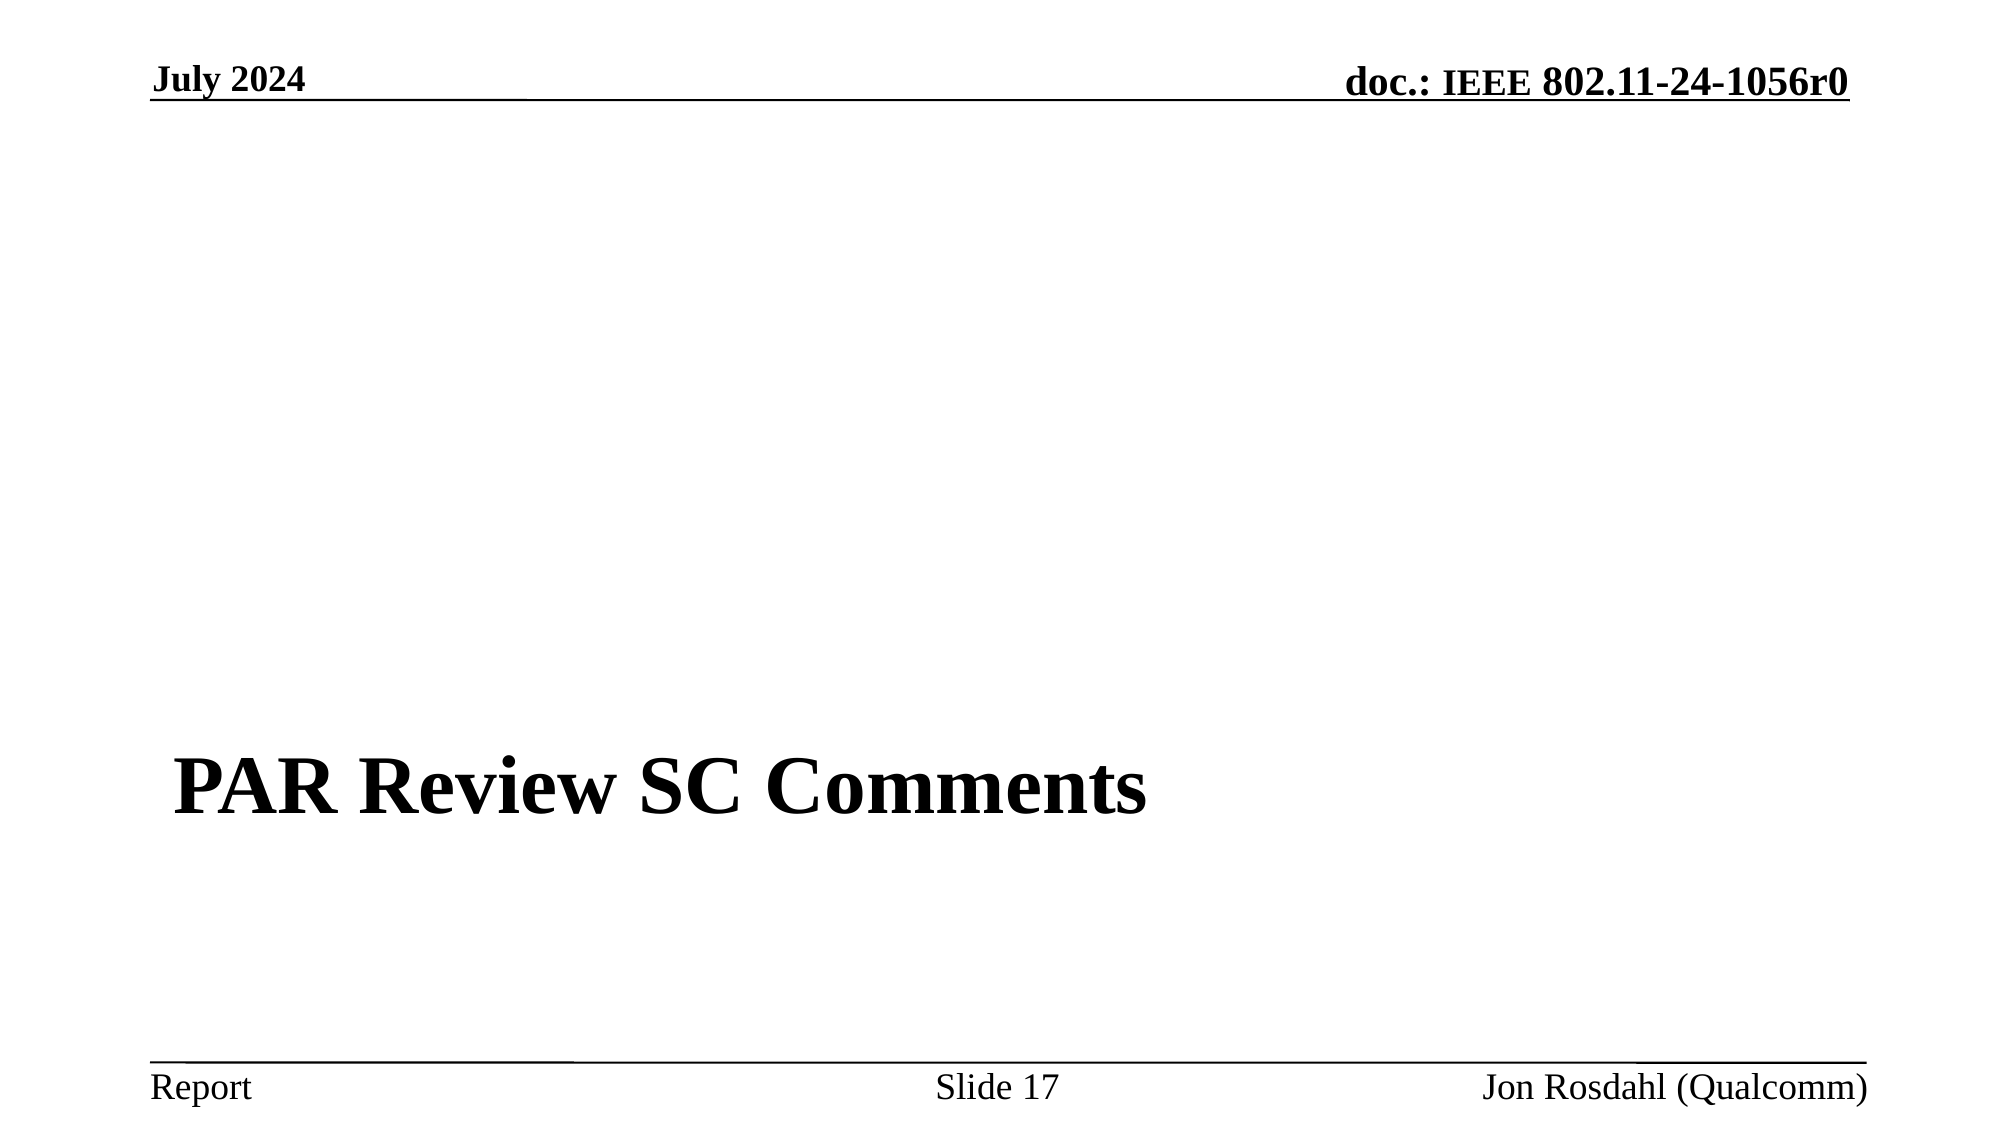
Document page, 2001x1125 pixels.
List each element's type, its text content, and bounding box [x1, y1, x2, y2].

slide_number Slide 17 [928, 1061, 1067, 1123]
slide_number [152, 49, 434, 100]
title Par Review SC Comments [157, 722, 1859, 947]
footer Jon Rosdahl (Qualcomm) [1424, 1061, 1869, 1108]
